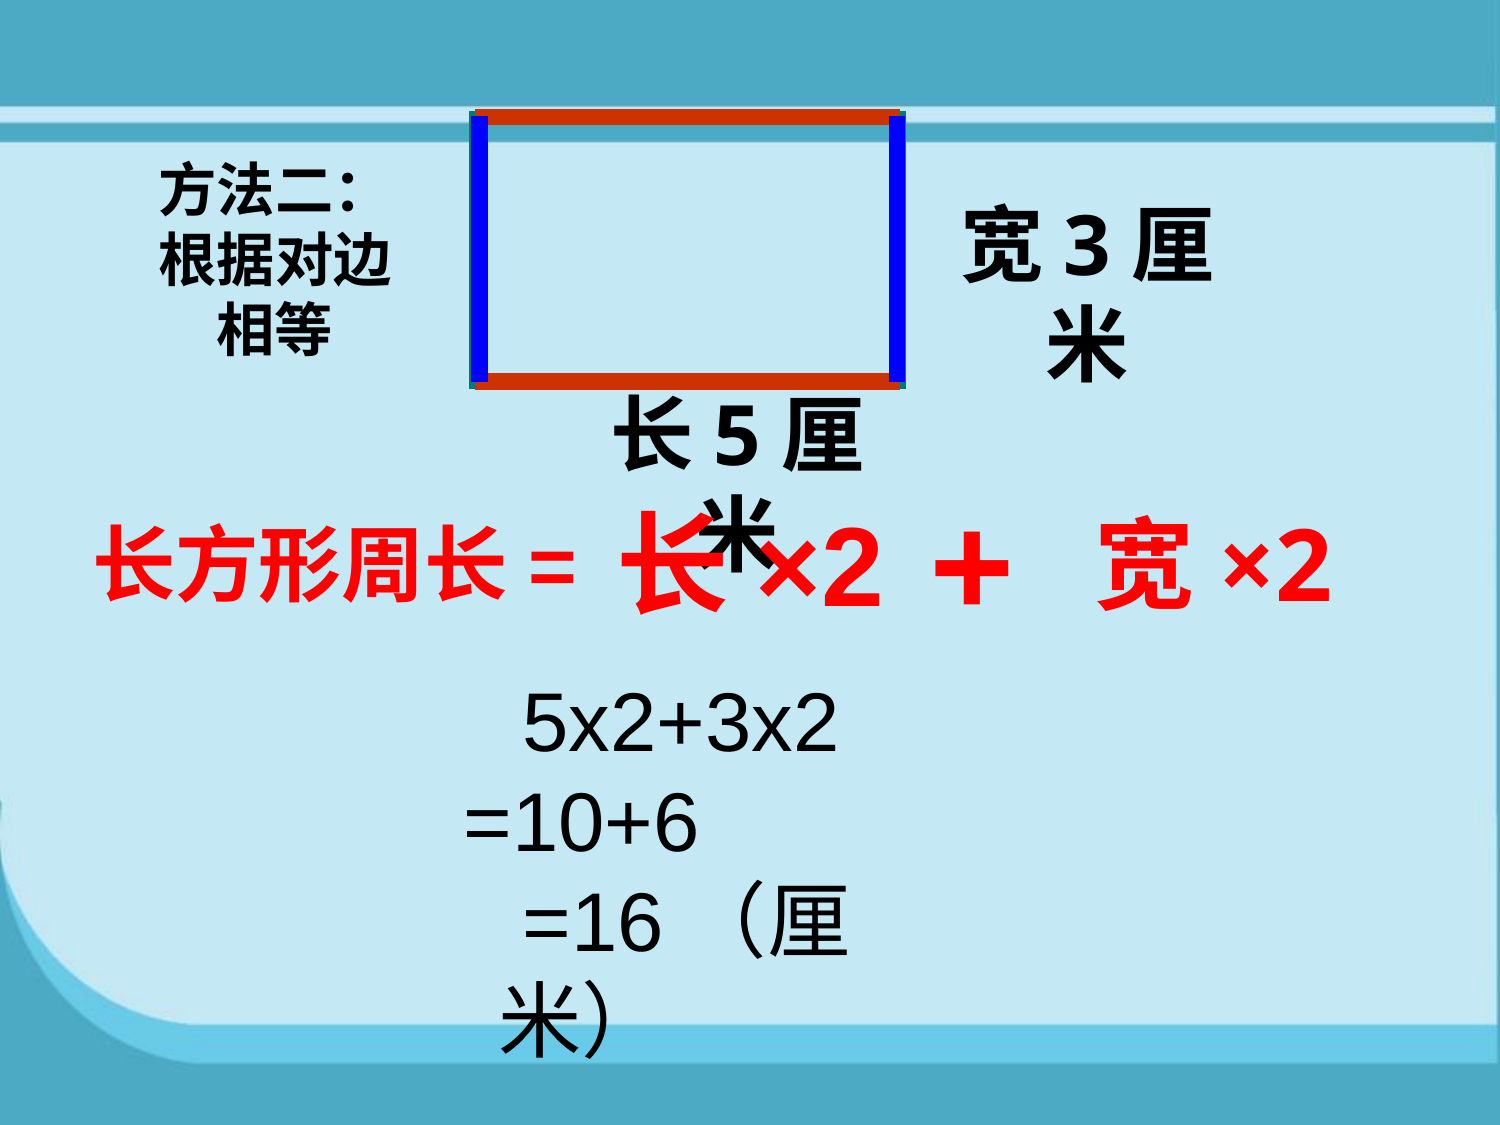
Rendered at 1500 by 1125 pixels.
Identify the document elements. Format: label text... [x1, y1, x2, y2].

text_box 长方形周长= [65, 504, 604, 620]
text_box =10+6 =16（厘米） [244, 760, 920, 1076]
text_box 宽×2 [1091, 494, 1348, 629]
text_box + [854, 463, 1091, 659]
text_box 长×2 [568, 486, 854, 637]
text_box 长5厘米 [575, 374, 892, 381]
text_box 方法二：根据对边相等 [129, 145, 421, 371]
text_box 长5厘米 [575, 388, 900, 486]
text_box [488, 126, 889, 373]
text_box 5x2+3x2 [430, 660, 932, 776]
picture [0, 0, 1500, 1125]
text_box 宽3厘米 [912, 184, 1263, 400]
